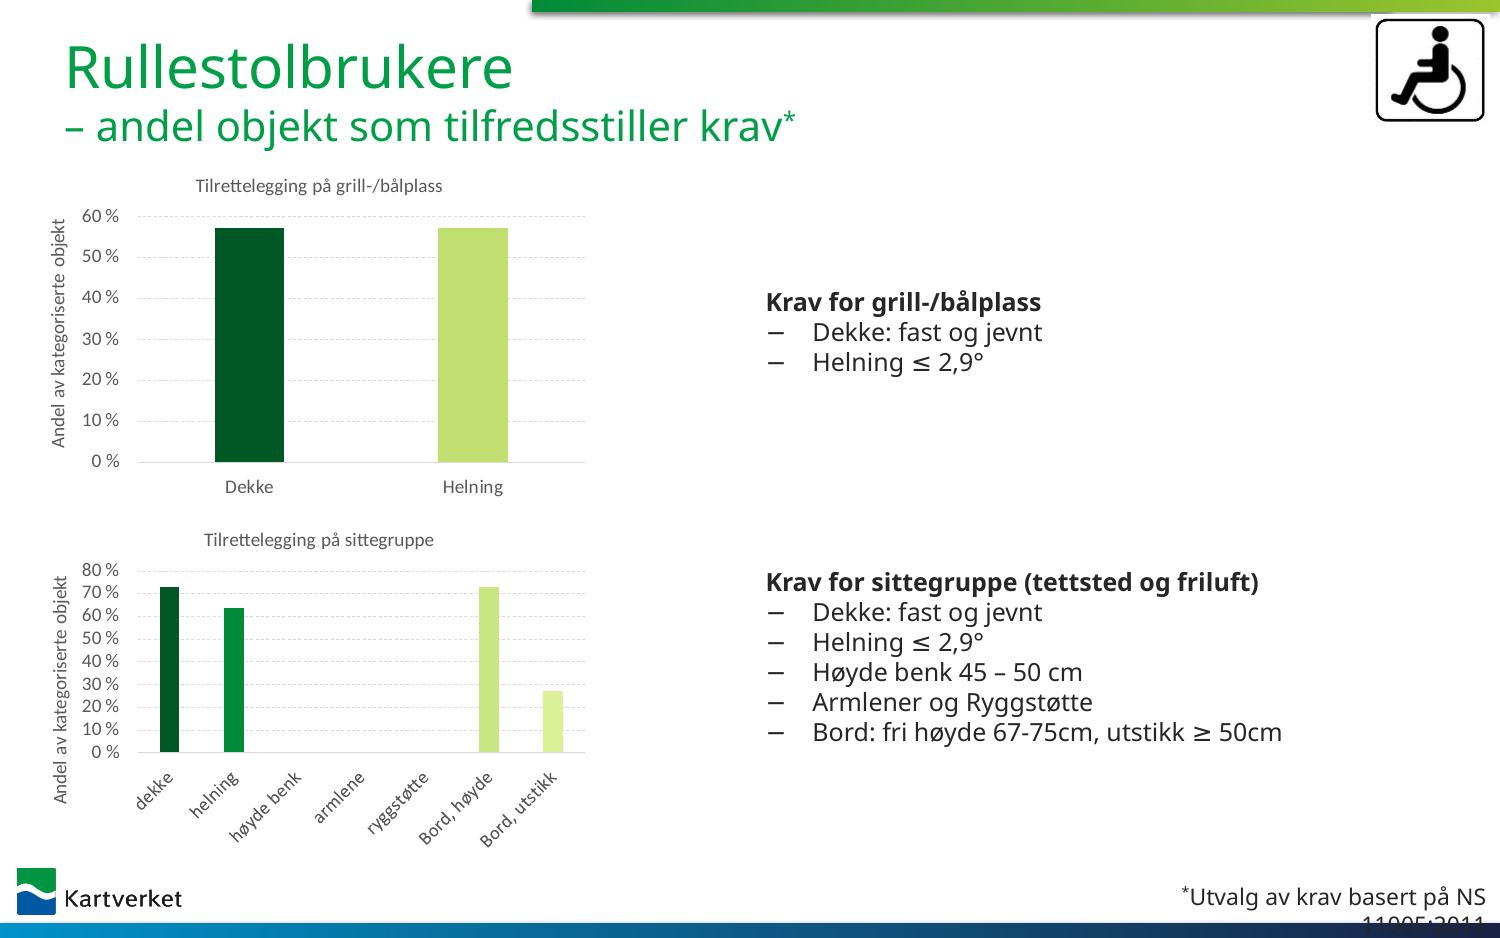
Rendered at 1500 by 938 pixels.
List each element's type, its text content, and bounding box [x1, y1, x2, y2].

text_box Rullestolbrukere – andel objekt som tilfredsstiller krav* [49, 14, 1431, 158]
picture [1371, 13, 1491, 127]
picture [41, 166, 596, 505]
text_box Krav for sittegruppe (tettsted og friluft) Dekke: fast og jevnt Helning ≤ 2,9° Høyde benk 45 – 50 cm Armlener og Ryggstøtte Bord: fri høyde 67-75cm, utstikk ≥ 50cm [750, 559, 1500, 754]
picture [41, 520, 596, 859]
text_box *Utvalg av krav basert på NS 11005:2011 [1068, 873, 1500, 938]
text_box Krav for grill-/bålplass Dekke: fast og jevnt Helning ≤ 2,9° [750, 279, 1452, 384]
